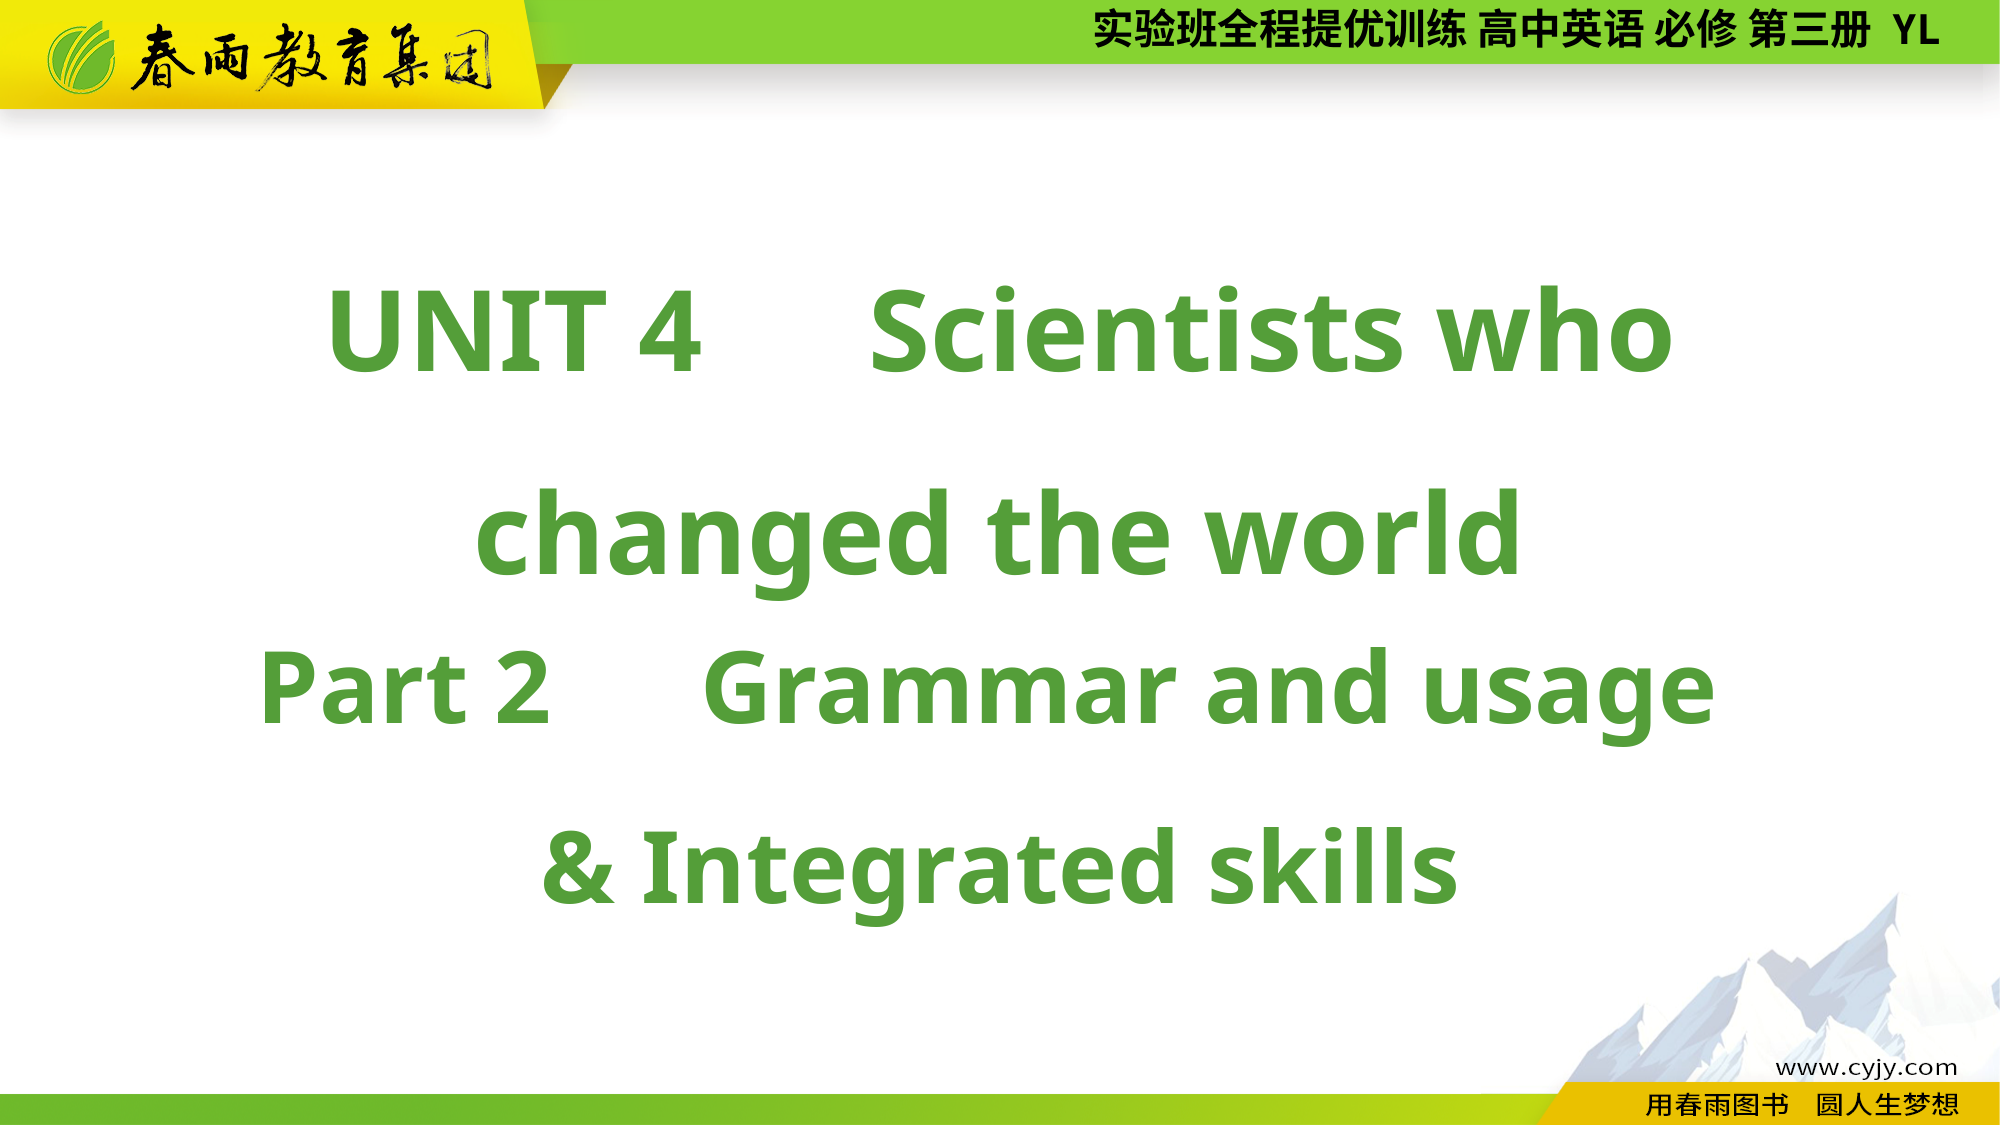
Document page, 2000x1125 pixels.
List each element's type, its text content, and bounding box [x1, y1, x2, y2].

picture [0, 0, 2000, 1125]
text_box Part 2 Grammar and usage & Integrated skills [55, 555, 1946, 931]
text_box UNIT 4 Scientists who changed the world [54, 184, 1946, 605]
